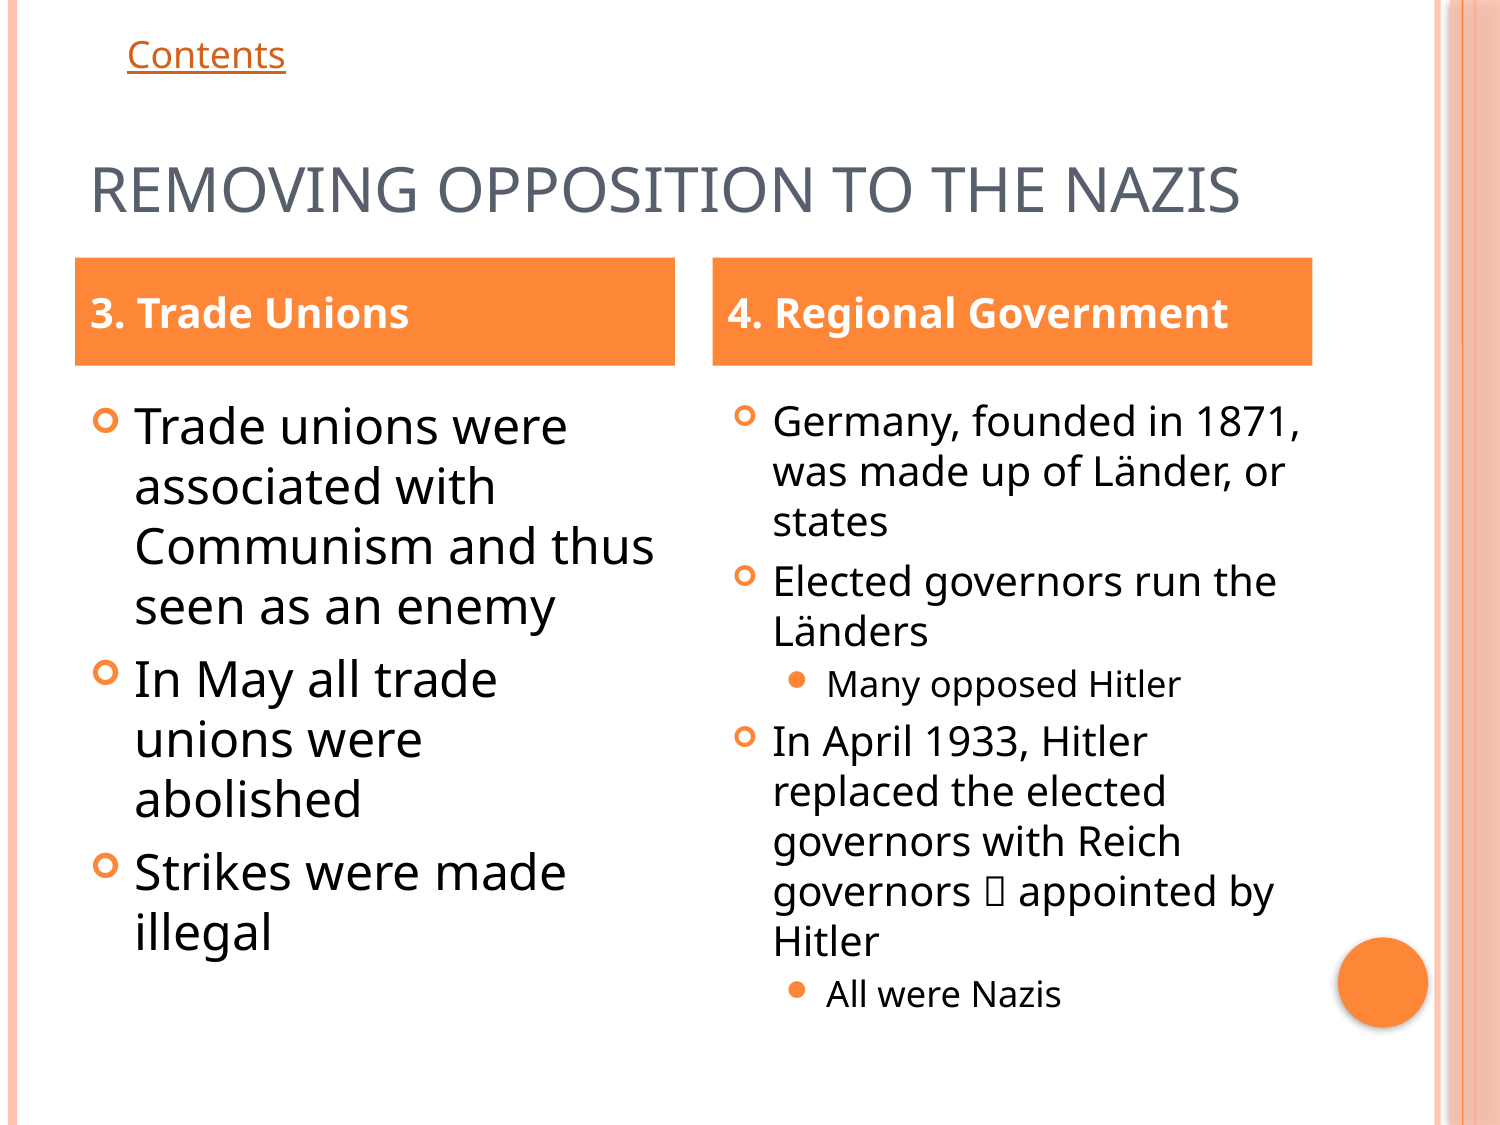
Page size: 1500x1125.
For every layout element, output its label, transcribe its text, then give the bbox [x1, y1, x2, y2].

list Germany, founded in 1871, was made up of Länder, or states Elected governors run the Länders Many opposed Hitler In April 1933, Hitler replaced the elected governors with Reich governors  appointed by Hitler All were Nazis [716, 387, 1318, 1026]
title Removing Opposition to the Nazis [75, 44, 1313, 233]
list 4. Regional Government [712, 257, 1313, 366]
list 3. Trade Unions [74, 257, 676, 366]
list Trade unions were associated with Communism and thus seen as an enemy In May all trade unions were abolished Strikes were made illegal [74, 387, 676, 1026]
